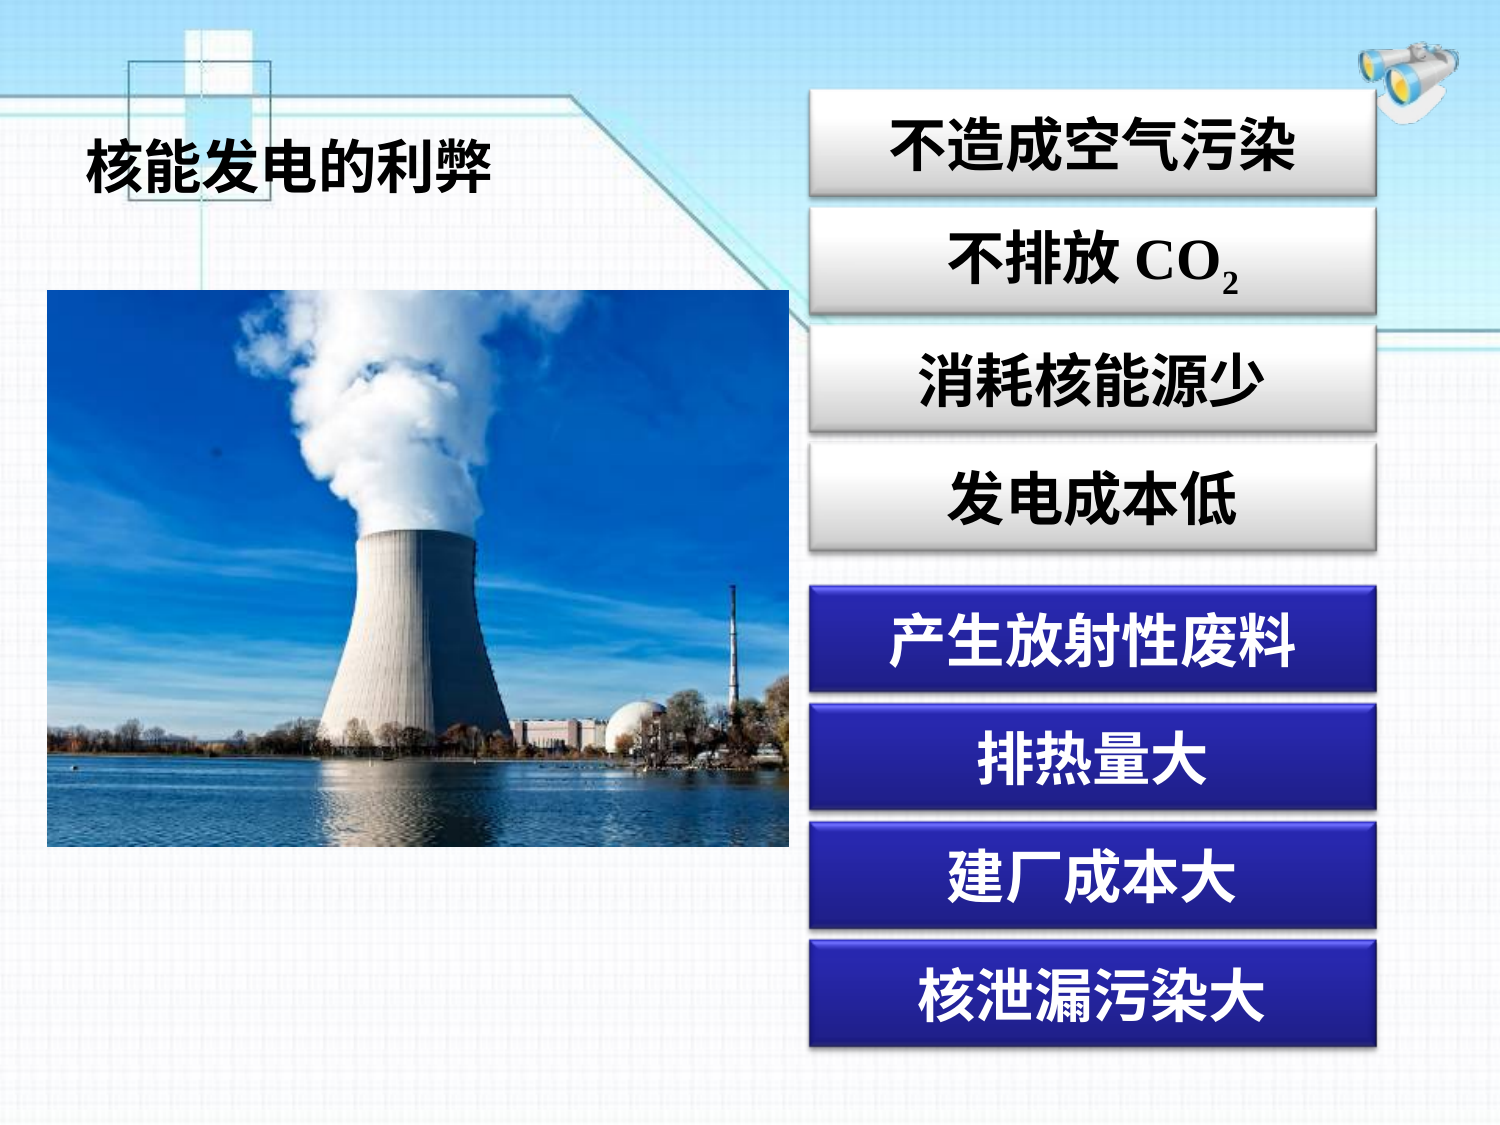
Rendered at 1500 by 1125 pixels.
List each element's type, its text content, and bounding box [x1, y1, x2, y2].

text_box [799, 74, 1386, 192]
text_box 核能发电的利弊 [70, 122, 573, 208]
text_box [799, 431, 1386, 567]
picture [0, 0, 1500, 1125]
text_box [799, 567, 1386, 685]
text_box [799, 685, 1386, 803]
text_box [799, 803, 1386, 921]
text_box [799, 313, 1386, 431]
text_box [799, 921, 1386, 1094]
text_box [799, 192, 1386, 313]
